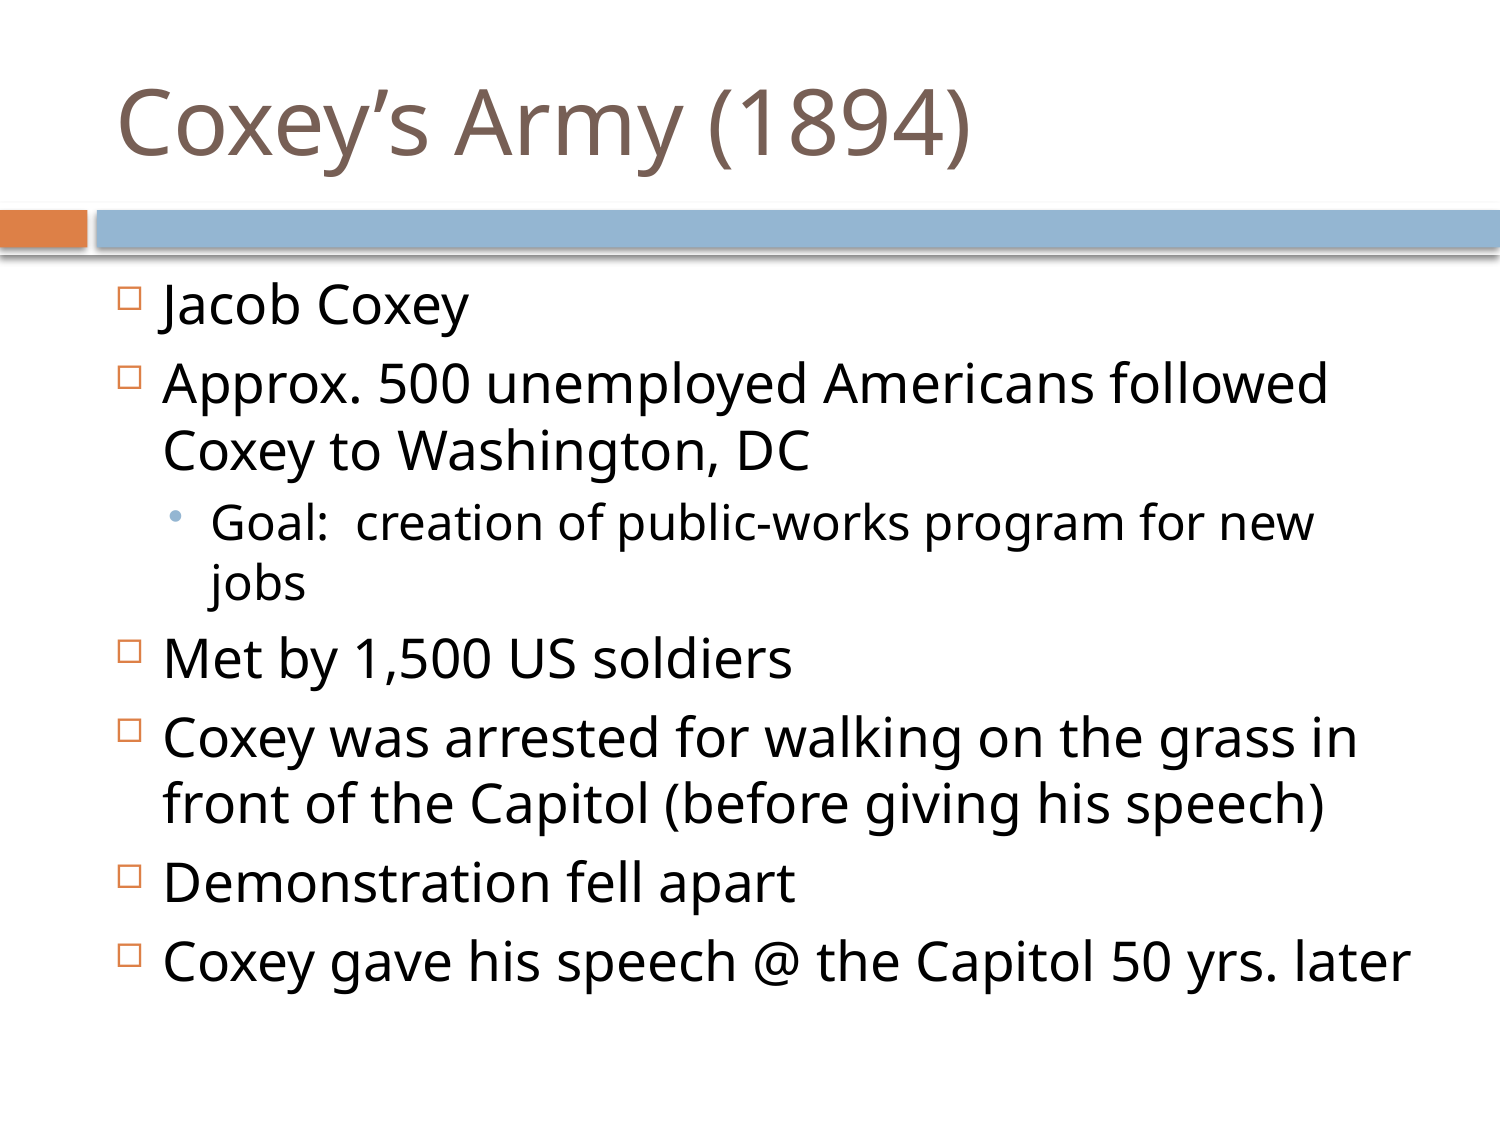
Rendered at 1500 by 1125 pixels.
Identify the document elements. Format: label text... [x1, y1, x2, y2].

title Coxey’s Army (1894) [100, 37, 1438, 200]
list Jacob Coxey Approx. 500 unemployed Americans followed Coxey to Washington, DC Goal: creation of public-works program for new jobs Met by 1,500 US soldiers Coxey was arrested for walking on the grass in front of the Capitol (before giving his speech) Demonstration fell apart Coxey gave his speech @ the Capitol 50 yrs. later [100, 262, 1438, 1038]
